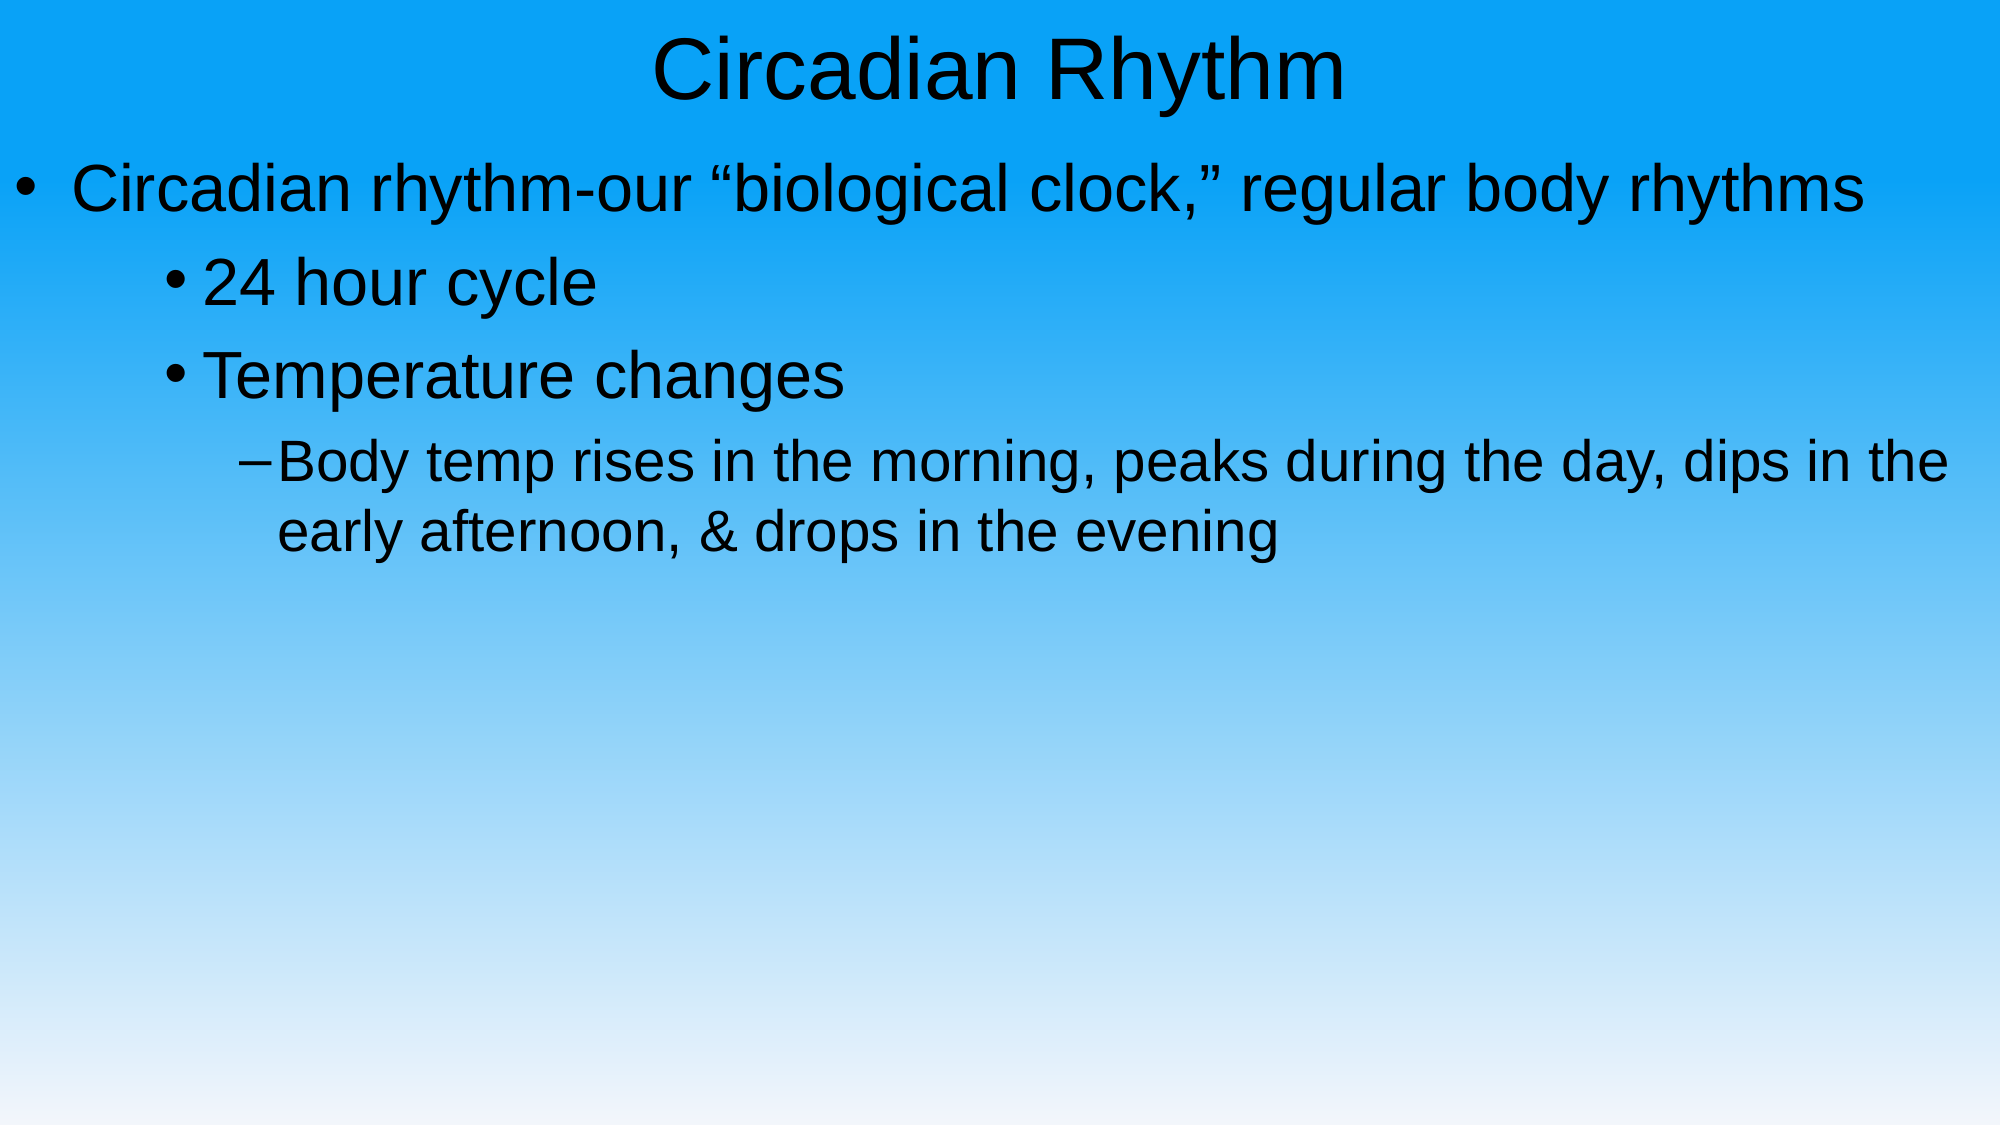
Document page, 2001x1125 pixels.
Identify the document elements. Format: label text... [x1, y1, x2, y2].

text_box Circadian rhythm-our “biological clock,” regular body rhythms 24 hour cycle Temperature changes Body temp rises in the morning, peaks during the day, dips in the early afternoon, & drops in the evening [0, 137, 2000, 881]
title Circadian Rhythm [249, 0, 1750, 137]
